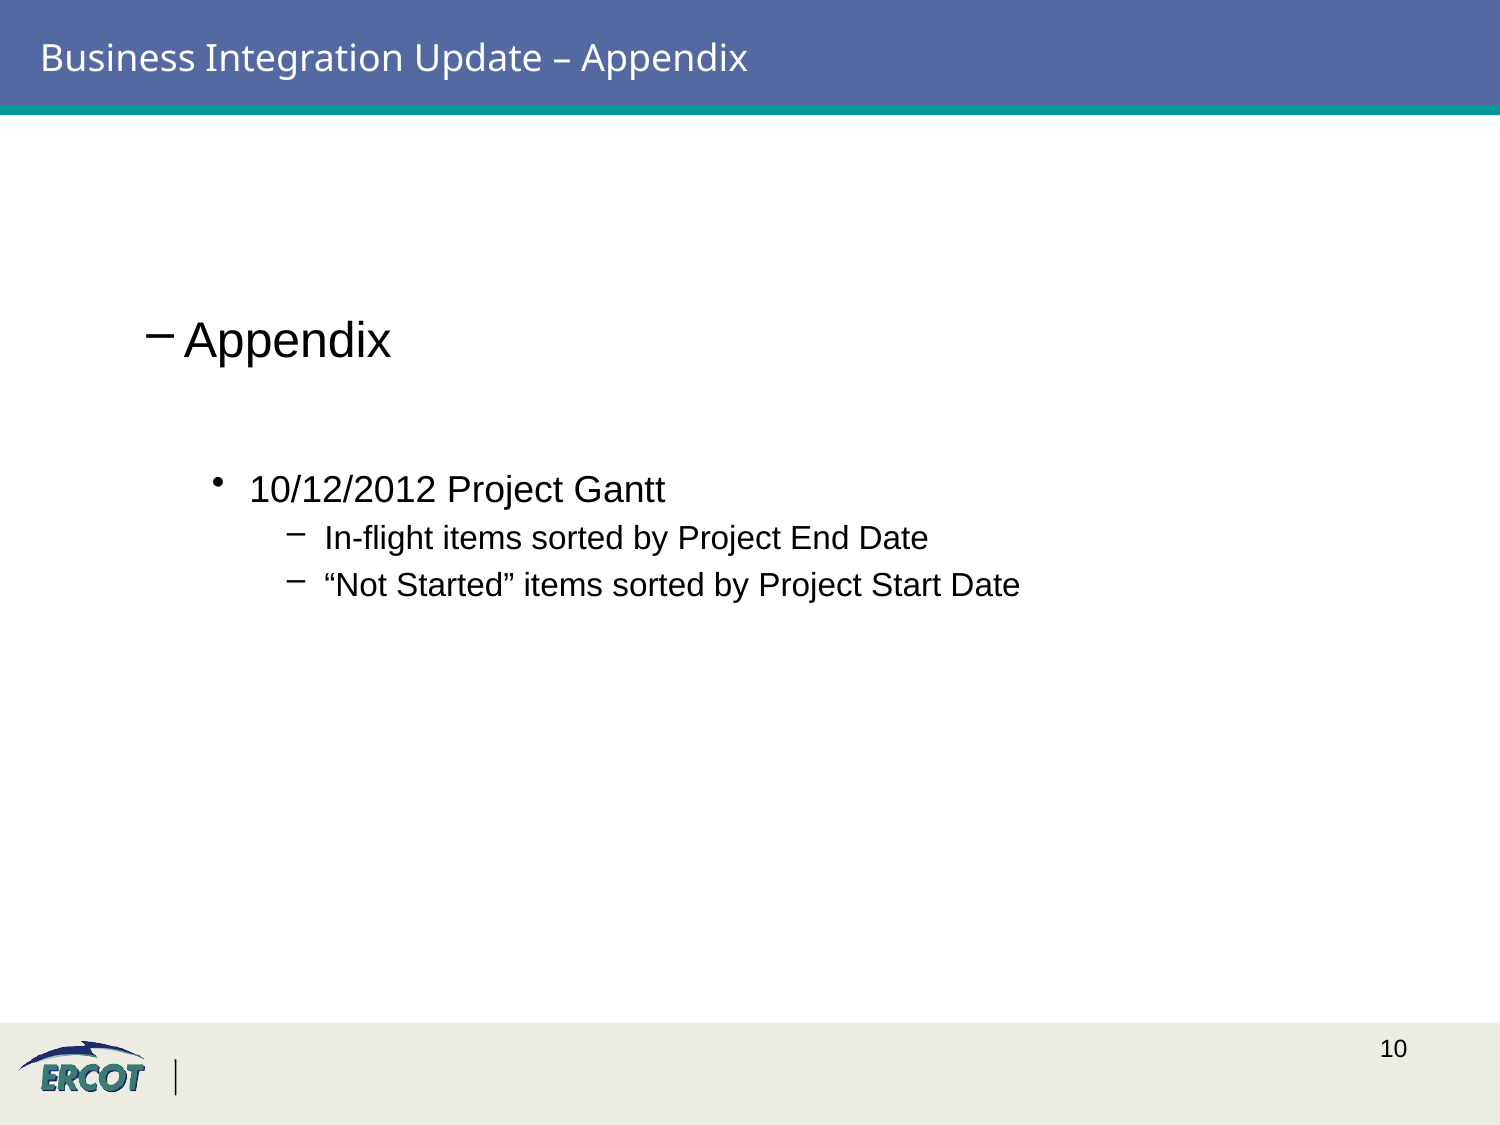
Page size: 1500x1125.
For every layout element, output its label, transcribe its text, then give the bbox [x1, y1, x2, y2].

list Appendix 10/12/2012 Project Gantt In-flight items sorted by Project End Date “Not Started” items sorted by Project Start Date [75, 299, 1425, 1000]
picture [10, 1031, 151, 1111]
title Business Integration Update – Appendix [24, 0, 1013, 113]
